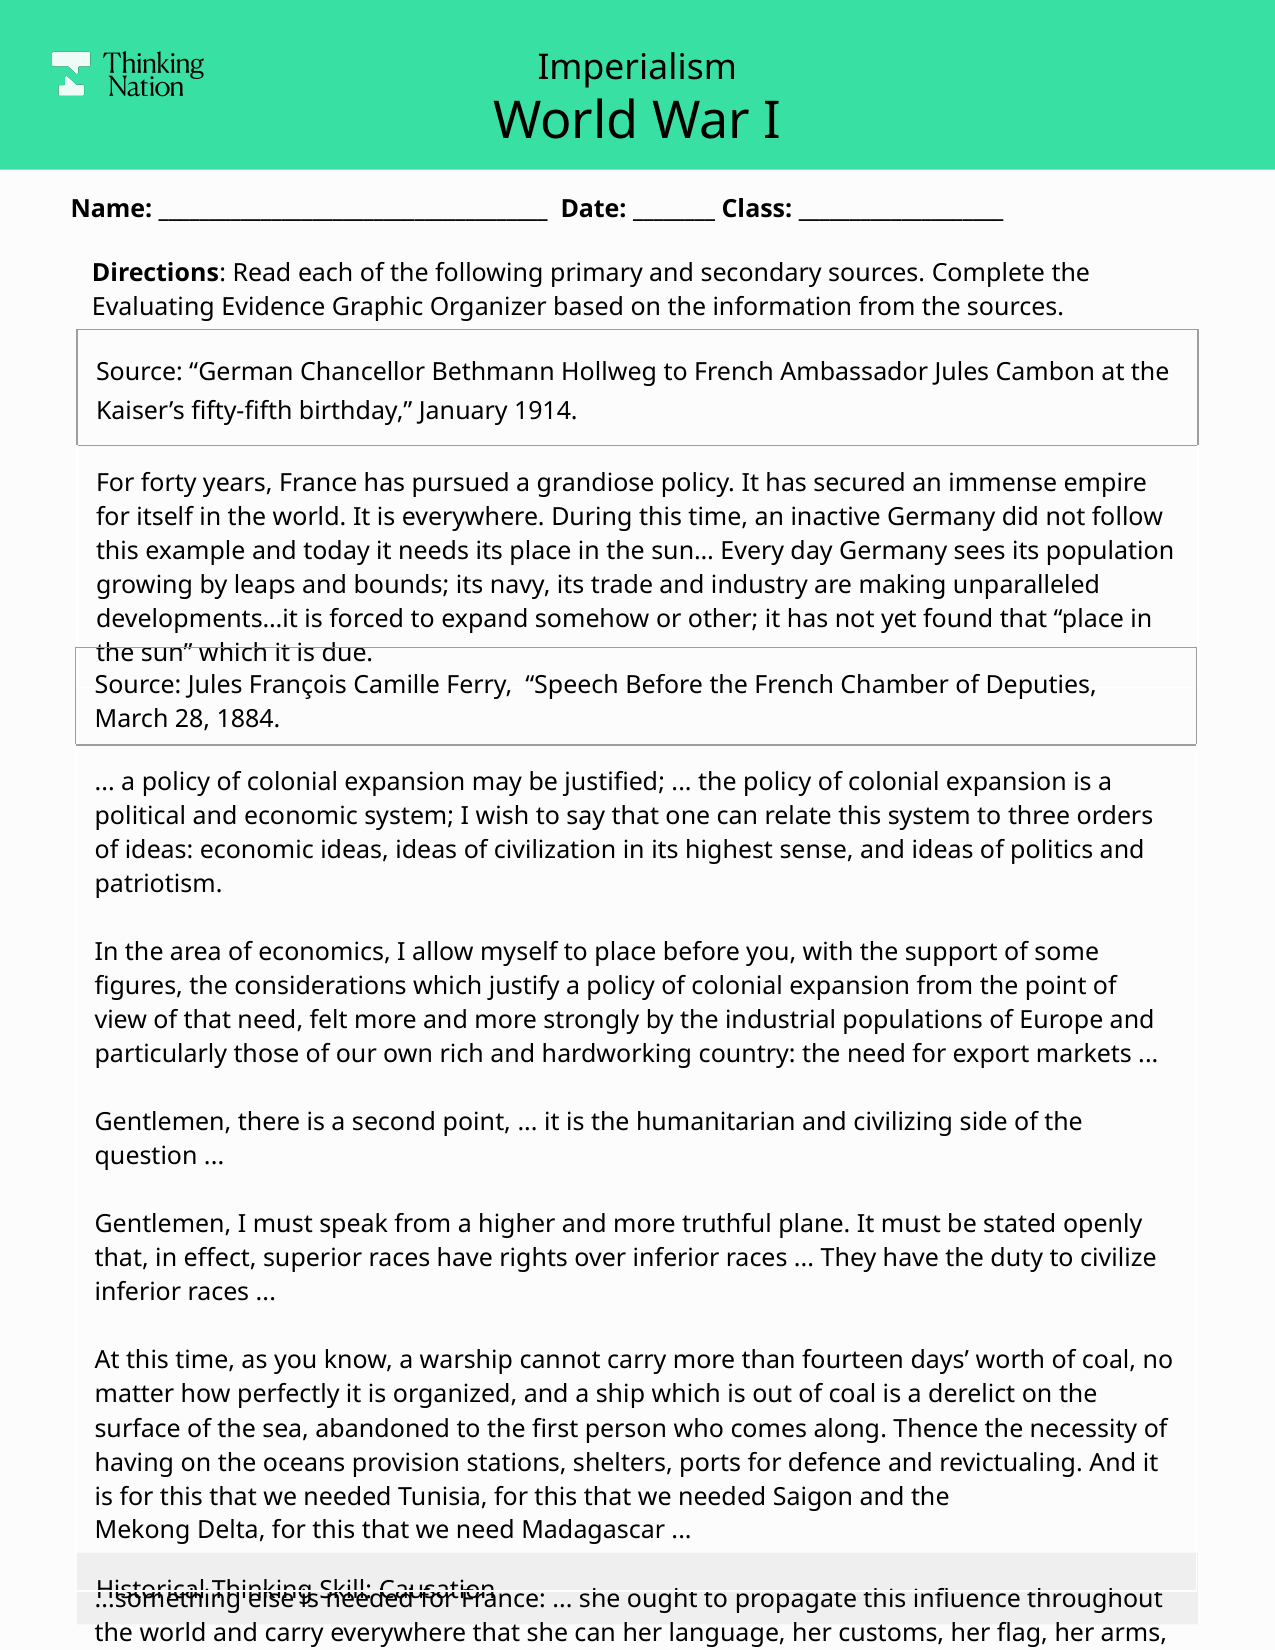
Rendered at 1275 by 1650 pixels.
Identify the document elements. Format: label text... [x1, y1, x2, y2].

text_box Name: ______________________________________ Date: ________ Class: ____________________ [55, 177, 1223, 237]
text_box Imperialism World War I [0, 0, 1275, 170]
table_cell For forty years, France has pursued a grandiose policy. It has secured an immense empire for itself in the world. It is everywhere. During this time, an inactive Germany did not follow this example and today it needs its place in the sun… Every day Germany sees its population growing by leaps and bounds; its navy, its trade and industry are making unparalleled developments…it is forced to expand somehow or other; it has not yet found that “place in the sun” which it is due. [78, 446, 1197, 647]
text_box Historical Thinking Skill: Causation [76, 1552, 1198, 1625]
table_header Source: Jules François Camille Ferry, “Speech Before the French Chamber of Deputies, March 28, 1884. [76, 648, 1196, 744]
text_box Directions: Read each of the following primary and secondary sources. Complete the Evaluating Evidence Graphic Organizer based on the information from the sources. [76, 237, 1198, 336]
picture [35, 37, 210, 110]
table_header Source: “German Chancellor Bethmann Hollweg to French Ambassador Jules Cambon at the Kaiser’s fifty-fifth birthday,” January 1914. [78, 336, 1197, 445]
table_cell ... a policy of colonial expansion may be justified; ... the policy of colonial expansion is a political and economic system; I wish to say that one can relate this system to three orders of ideas: economic ideas, ideas of civilization in its highest sense, and ideas of politics and patriotism. In the area of economics, I allow myself to place before you, with the support of some figures, the considerations which justify a policy of colonial expansion from the point of view of that need, felt more and more strongly by the industrial populations of Europe and particularly those of our own rich and hardworking country: the need for export markets ... Gentlemen, there is a second point, ... it is the humanitarian and civilizing side of the question ... Gentlemen, I must speak from a higher and more truthful plane. It must be stated openly that, in effect, superior races have rights over inferior races ... They have the duty to civilize inferior races ... At this time, as you know, a warship cannot carry more than fourteen days’ worth of coal, no matter how perfectly it is organized, and a ship which is out of coal is a derelict on the surface of the sea, abandoned to the first person who comes along. Thence the necessity of having on the oceans provision stations, shelters, ports for defence and revictualing. And it is for this that we needed Tunisia, for this that we needed Saigon and the Mekong Delta, for this that we need Madagascar ... ...something else is needed for France: ... she ought to propagate this influence throughout the world and carry everywhere that she can her language, her customs, her flag, her arms, and her genius. [76, 746, 1196, 1590]
